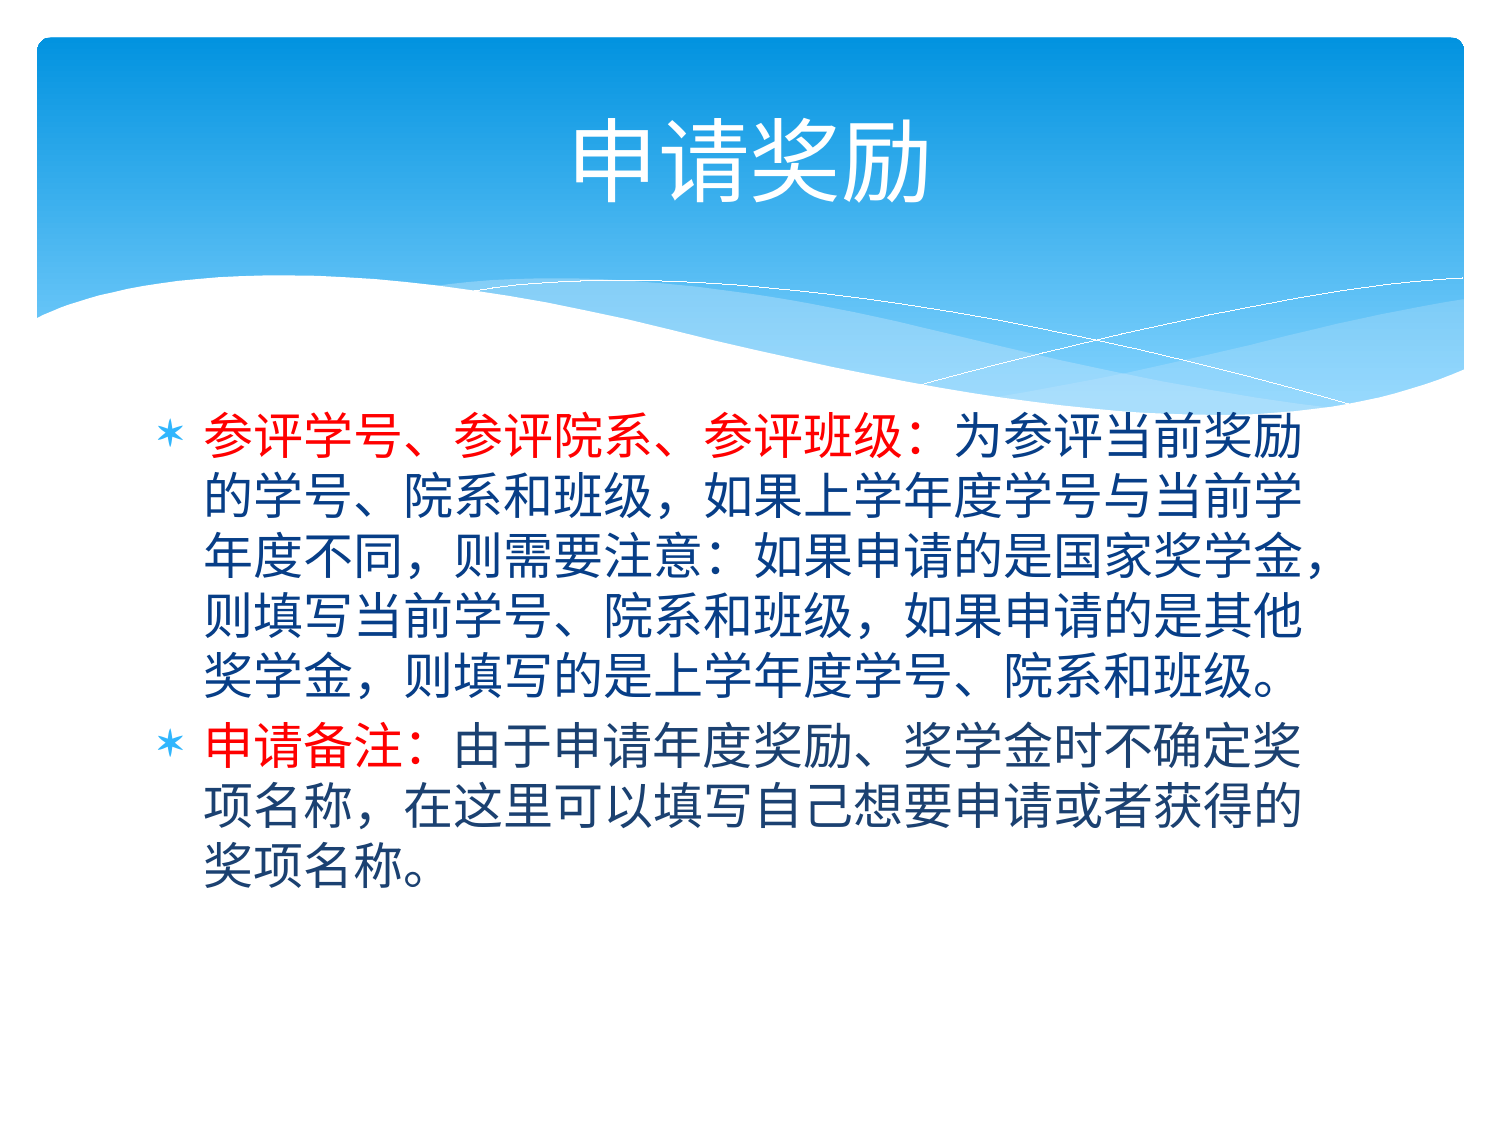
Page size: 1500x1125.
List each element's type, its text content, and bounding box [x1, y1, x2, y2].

title 申请奖励 [75, 55, 1425, 261]
list 参评学号、参评院系、参评班级：为参评当前奖励的学号、院系和班级，如果上学年度学号与当前学年度不同，则需要注意：如果申请的是国家奖学金，则填写当前学号、院系和班级，如果申请的是其他奖学金，则填写的是上学年度学号、院系和班级。 申请备注：由于申请年度奖励、奖学金时不确定奖项名称，在这里可以填写自己想要申请或者获得的奖项名称。 [143, 397, 1359, 964]
